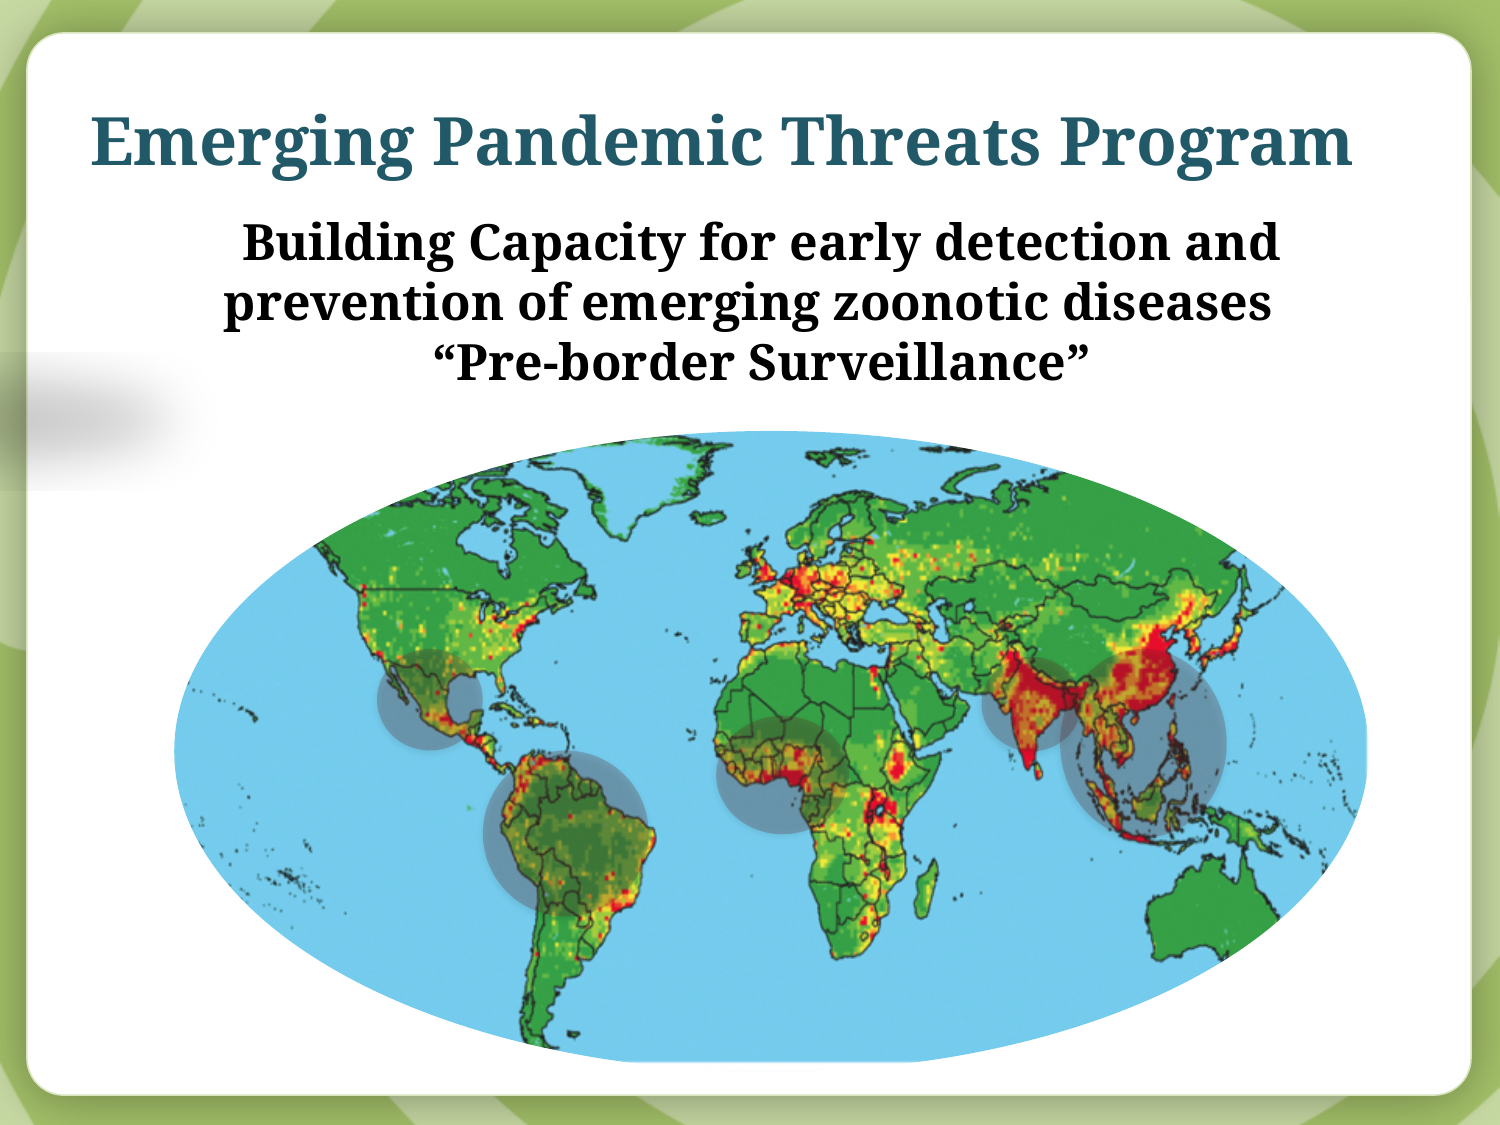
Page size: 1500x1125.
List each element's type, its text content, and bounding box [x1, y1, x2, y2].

text_box Building Capacity for early detection and prevention of emerging zoonotic diseases “Pre-border Surveillance” [117, 203, 1406, 398]
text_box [173, 430, 1369, 1072]
title Emerging Pandemic Threats Program [75, 45, 1466, 233]
